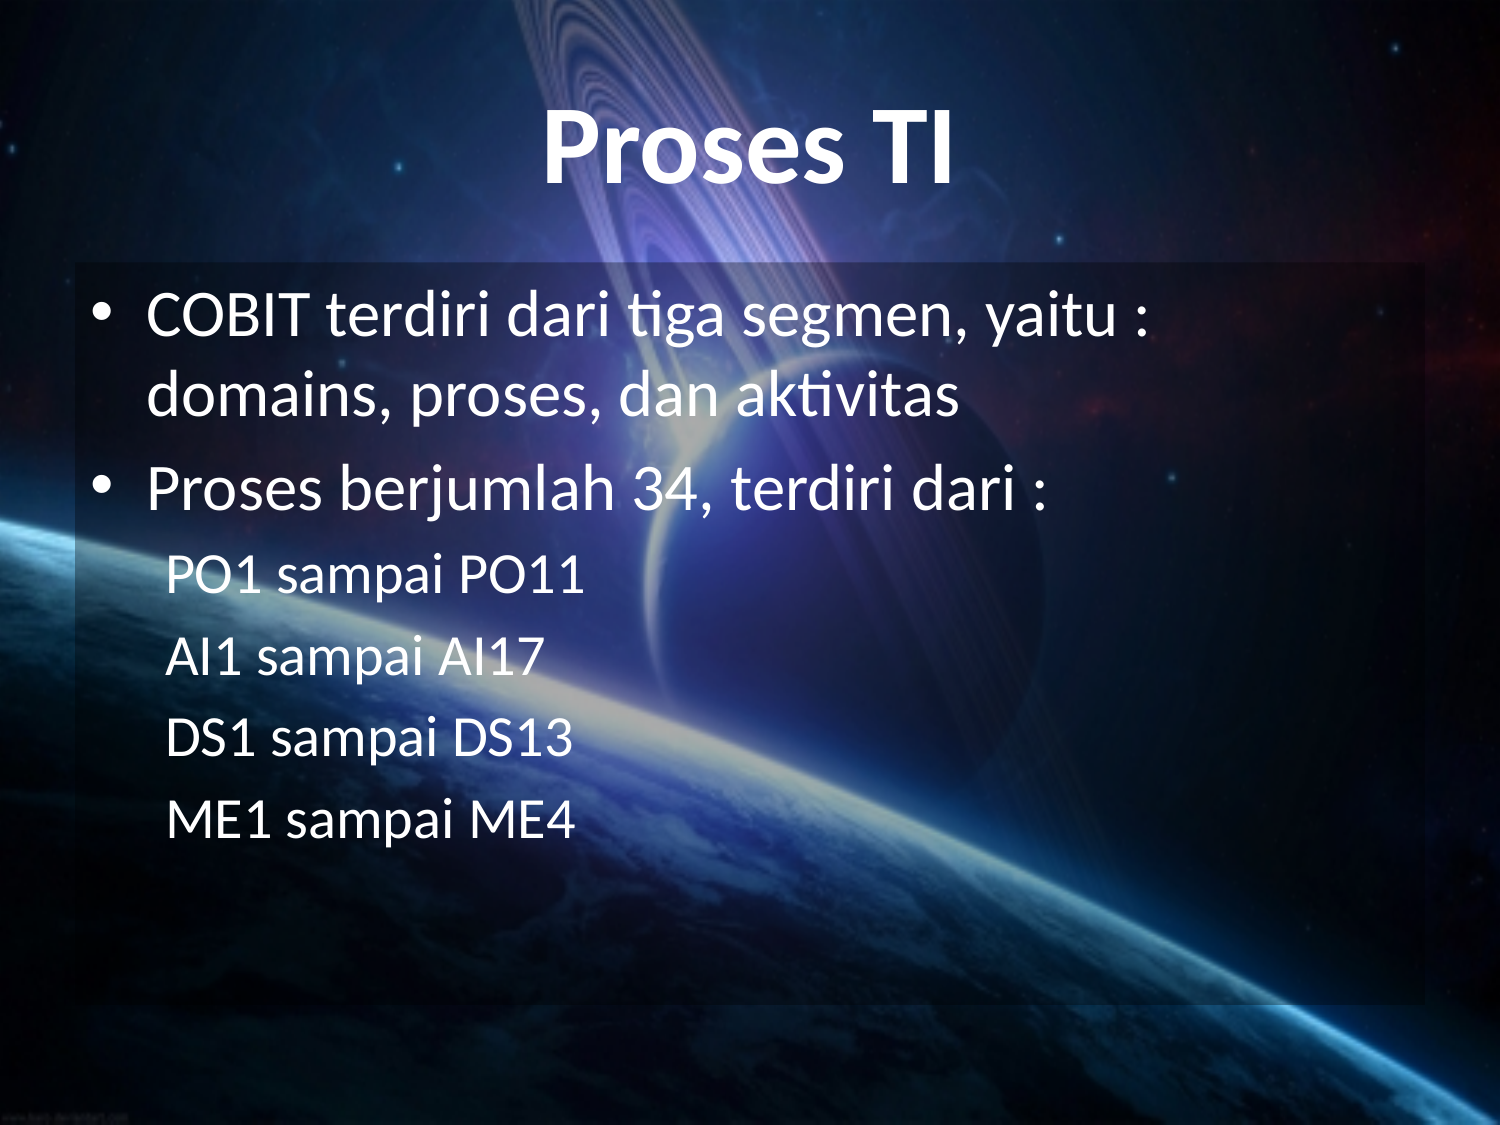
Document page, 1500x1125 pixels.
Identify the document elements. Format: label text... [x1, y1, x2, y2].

title Proses TI [75, 45, 1425, 233]
list COBIT terdiri dari tiga segmen, yaitu : domains, proses, dan aktivitas Proses berjumlah 34, terdiri dari : PO1 sampai PO11 AI1 sampai AI17 DS1 sampai DS13 ME1 sampai ME4 [75, 262, 1425, 1005]
picture [0, 0, 1500, 1125]
